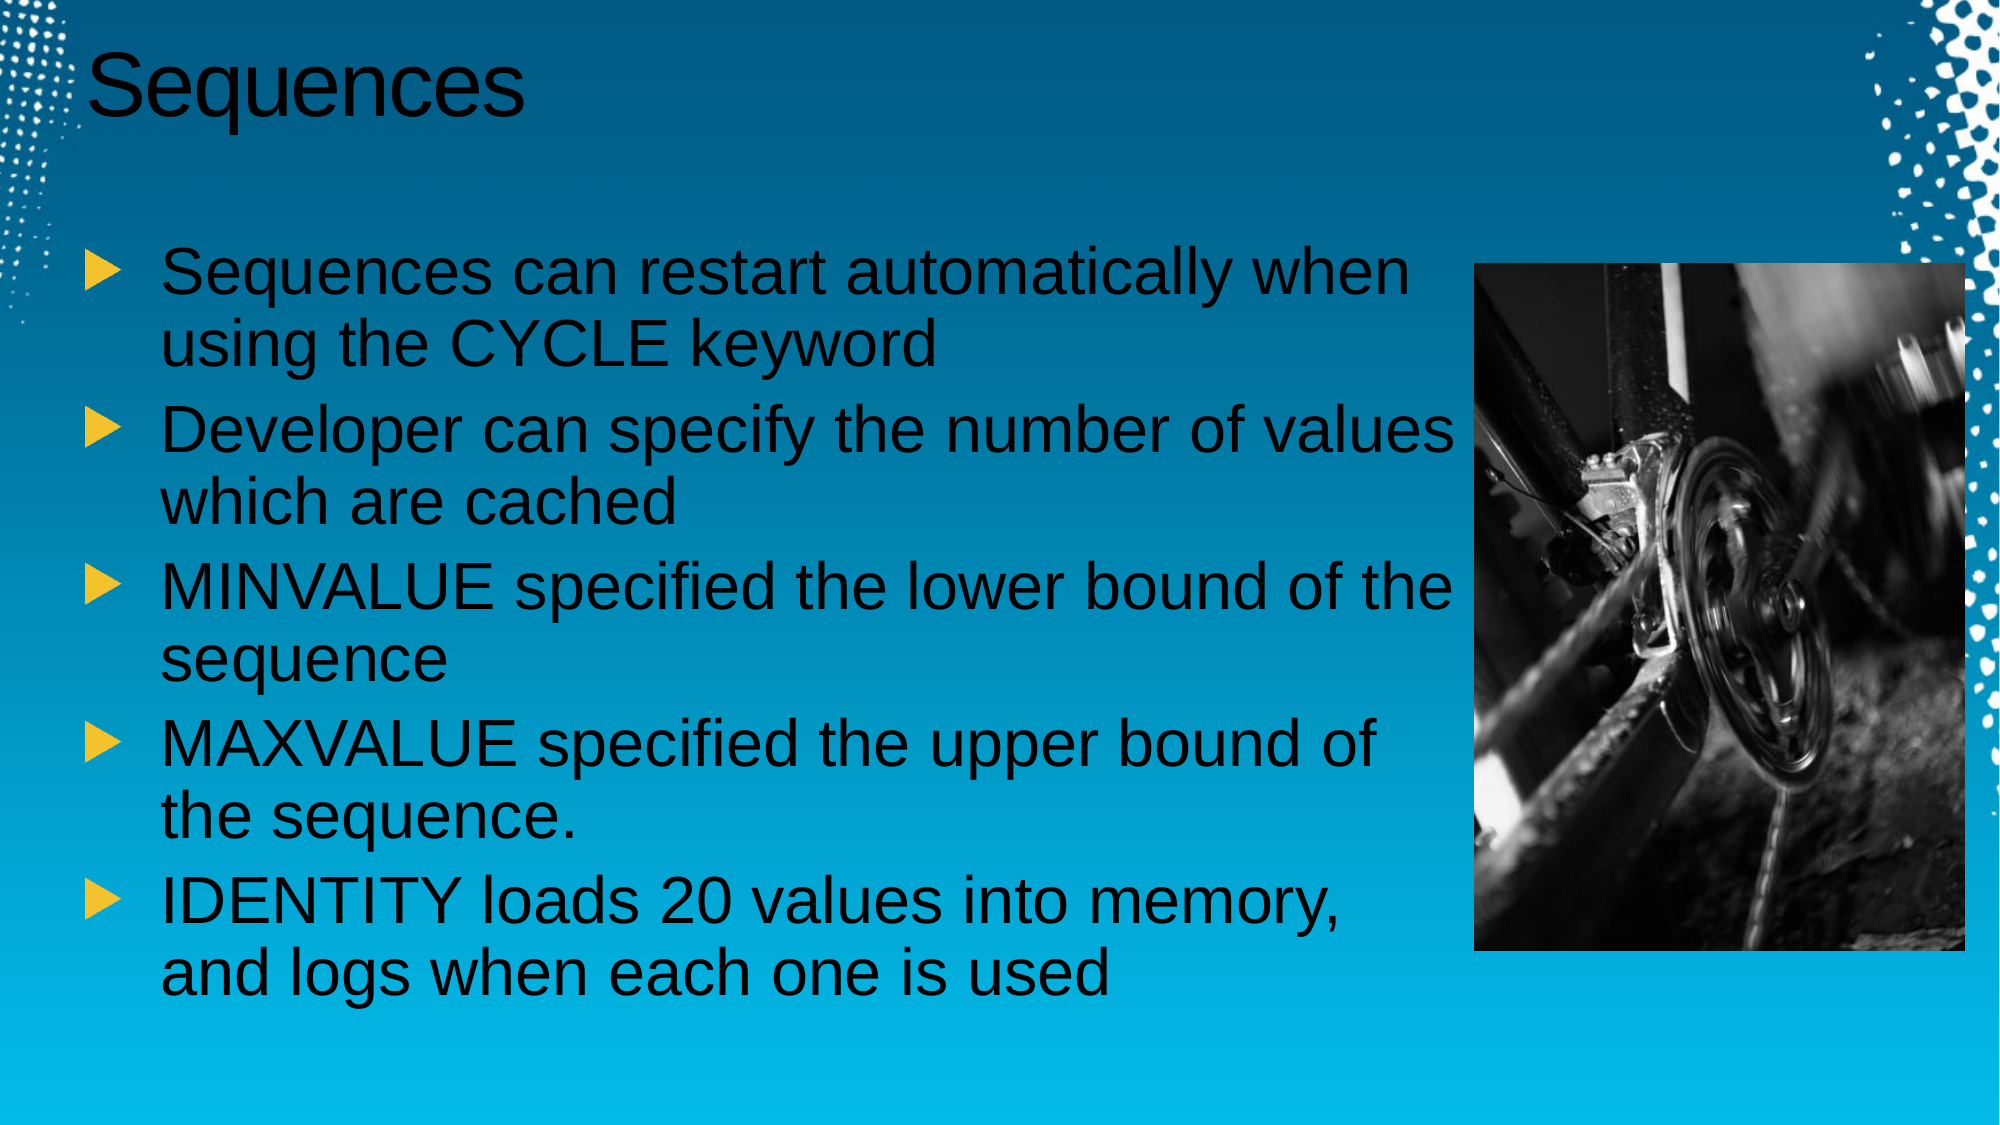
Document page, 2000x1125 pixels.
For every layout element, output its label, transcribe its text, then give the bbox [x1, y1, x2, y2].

picture [33, 88, 42, 97]
picture [10, 69, 17, 78]
picture [612, 973, 641, 994]
picture [41, 59, 48, 67]
picture [1981, 604, 2000, 620]
title Sequences [85, 37, 1914, 138]
picture [56, 47, 64, 55]
picture [1935, 0, 2000, 306]
picture [1990, 492, 2000, 505]
picture [238, 973, 256, 994]
picture [86, 722, 119, 761]
picture [1969, 625, 1985, 642]
picture [973, 973, 989, 994]
picture [1988, 691, 2000, 709]
picture [9, 84, 15, 91]
picture [994, 973, 998, 994]
picture [18, 0, 29, 6]
picture [519, 973, 548, 994]
picture [1980, 460, 1987, 469]
picture [58, 32, 66, 41]
picture [1995, 582, 2000, 595]
picture [55, 62, 62, 69]
picture [308, 973, 337, 994]
picture [260, 973, 265, 994]
picture [686, 973, 712, 994]
picture [919, 973, 945, 994]
picture [3, 10, 11, 18]
picture [1991, 637, 2000, 652]
picture [34, 101, 43, 111]
picture [6, 97, 12, 105]
picture [1929, 27, 1945, 45]
picture [33, 116, 40, 124]
picture [28, 42, 36, 53]
picture [1914, 164, 1923, 177]
picture [1983, 404, 1992, 414]
picture [1994, 382, 2000, 391]
picture [1993, 321, 2000, 339]
picture [17, 129, 23, 136]
picture [38, 74, 47, 80]
picture [1957, 187, 1971, 200]
picture [47, 0, 57, 10]
picture [13, 41, 25, 49]
picture [0, 40, 9, 45]
picture [1946, 155, 1961, 167]
picture [30, 14, 40, 23]
picture [1911, 223, 1918, 230]
picture [1984, 349, 1992, 357]
picture [86, 879, 119, 918]
picture [0, 155, 5, 163]
picture [435, 973, 451, 994]
picture [1945, 213, 1955, 220]
picture [54, 76, 60, 83]
picture [1970, 426, 1980, 436]
list Sequences can restart automatically when using the CYCLE keyword Developer can specify the number of values which are cached MINVALUE specified the lower bound of the sequence MAXVALUE specified the upper bound of the sequence. IDENTITY loads 20 values into memory, and logs when each one is used [85, 237, 1470, 973]
picture [1915, 109, 1924, 119]
picture [1925, 87, 1941, 99]
picture [347, 973, 372, 1008]
picture [1992, 438, 2000, 448]
picture [1925, 141, 1935, 155]
picture [382, 973, 408, 994]
picture [26, 57, 34, 68]
picture [33, 0, 42, 10]
picture [1972, 312, 1985, 322]
picture [31, 131, 37, 138]
picture [29, 27, 38, 38]
picture [1892, 212, 1902, 216]
picture [848, 973, 877, 994]
picture [1898, 188, 1912, 198]
picture [1974, 683, 1985, 694]
picture [0, 24, 9, 33]
picture [1921, 0, 1934, 8]
picture [1968, 481, 1978, 492]
picture [1988, 547, 2000, 561]
picture [1982, 714, 1993, 729]
picture [1938, 122, 1950, 133]
picture [18, 13, 26, 19]
picture [11, 55, 21, 64]
picture [1935, 177, 1945, 189]
picture [16, 143, 21, 151]
picture [16, 22, 23, 34]
picture [1979, 657, 1995, 676]
picture [1008, 973, 1034, 994]
picture [1973, 368, 1982, 380]
picture [1932, 235, 1943, 241]
picture [1475, 257, 1977, 950]
picture [164, 973, 196, 994]
picture [1100, 973, 1105, 994]
picture [649, 973, 681, 994]
picture [1955, 246, 1965, 256]
picture [43, 42, 49, 53]
picture [1972, 570, 1986, 583]
picture [1922, 200, 1934, 207]
picture [1041, 973, 1070, 994]
picture [1078, 973, 1096, 994]
picture [45, 16, 55, 24]
picture [345, 973, 362, 994]
picture [1991, 747, 2000, 765]
picture [1900, 240, 1912, 254]
picture [775, 973, 804, 994]
picture [1889, 152, 1901, 166]
picture [86, 564, 119, 603]
picture [86, 407, 119, 446]
picture [1978, 517, 1987, 527]
picture [42, 31, 53, 39]
picture [24, 72, 32, 79]
picture [86, 250, 119, 289]
picture [458, 973, 473, 994]
